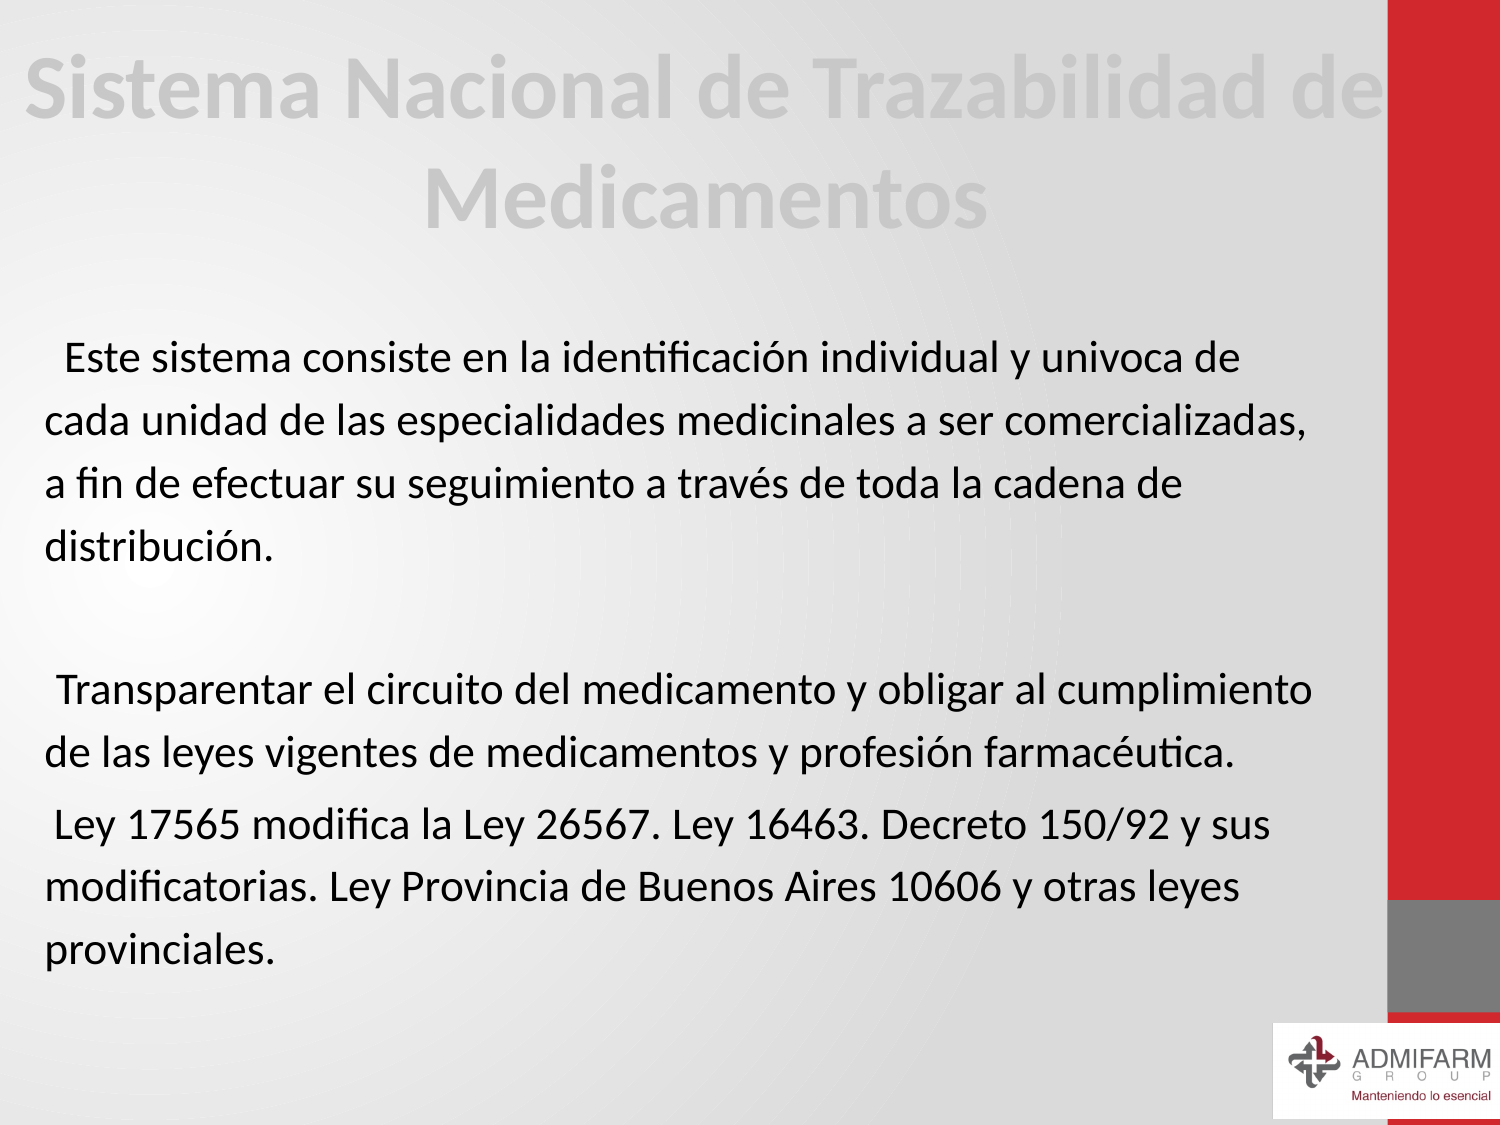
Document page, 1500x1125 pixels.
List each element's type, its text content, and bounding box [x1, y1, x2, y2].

picture [1272, 1022, 1500, 1120]
text_box Sistema Nacional de Trazabilidad de Medicamentos [0, 19, 1478, 254]
list Este sistema consiste en la identificación individual y univoca de cada unidad de las especialidades medicinales a ser comercializadas, a fin de efectuar su seguimiento a través de toda la cadena de distribución. Transparentar el circuito del medicamento y obligar al cumplimiento de las leyes vigentes de medicamentos y profesión farmacéutica. Ley 17565 modifica la Ley 26567. Ley 16463. Decreto 150/92 y sus modificatorias. Ley Provincia de Buenos Aires 10606 y otras leyes provinciales. [0, 255, 1343, 1071]
